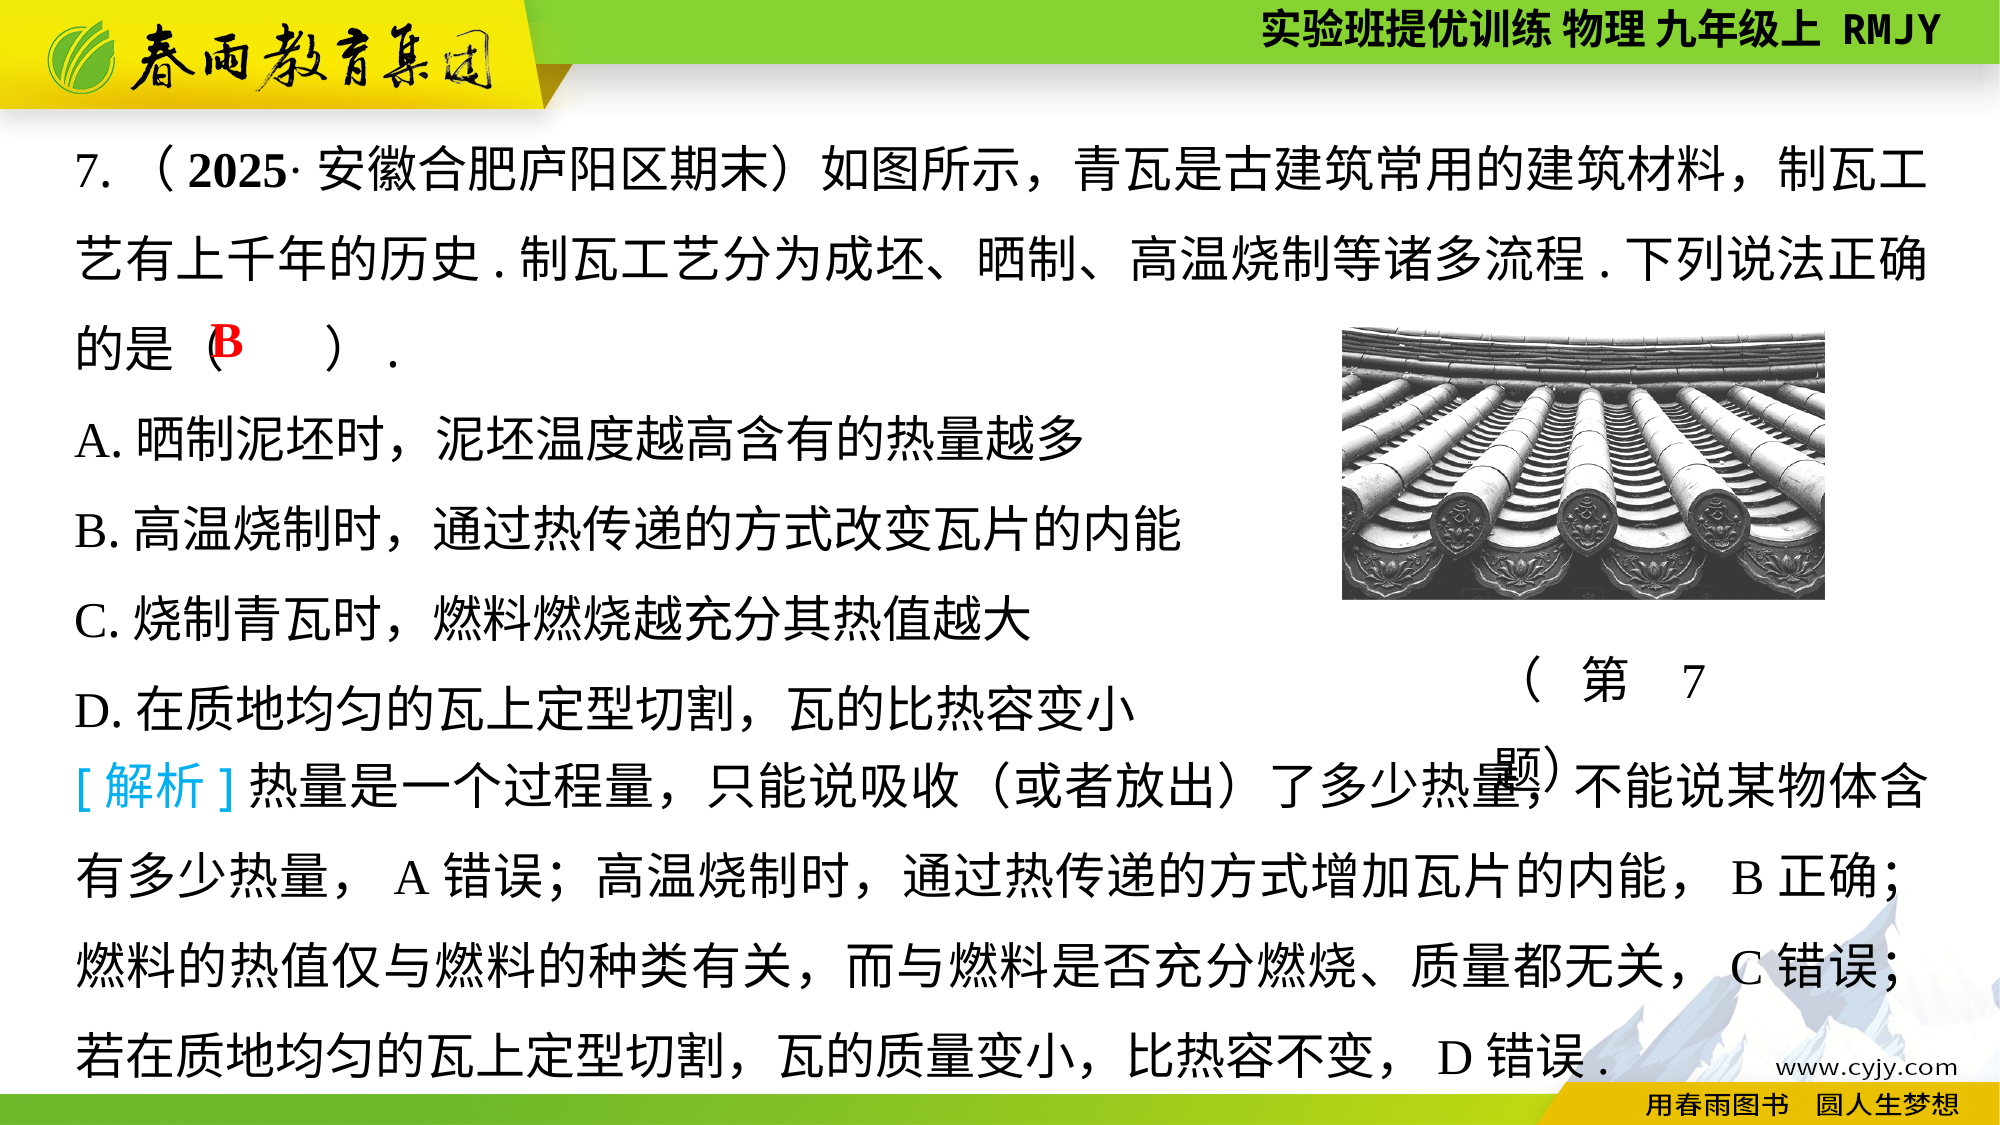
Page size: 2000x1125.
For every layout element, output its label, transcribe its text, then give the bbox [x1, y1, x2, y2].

list 7.（2025·安徽合肥庐阳区期末）如图所示，青瓦是古建筑常用的建筑材料，制瓦工艺有上千年的历史.制瓦工艺分为成坯、晒制、高温烧制等诸多流程.下列说法正确的是（ ）. A.晒制泥坯时，泥坯温度越高含有的热量越多 B.高温烧制时，通过热传递的方式改变瓦片的内能 C.烧制青瓦时，燃料燃烧越充分其热值越大 D.在质地均匀的瓦上定型切割，瓦的比热容变小 [59, 100, 1944, 741]
text_box （第7题） [1477, 611, 1733, 716]
text_box [解析]热量是一个过程量，只能说吸收（或者放出）了多少热量，不能说某物体含有多少热量，A错误；高温烧制时，通过热传递的方式增加瓦片的内能，B正确；燃料的热值仅与燃料的种类有关，而与燃料是否充分燃烧、质量都无关，C错误；若在质地均匀的瓦上定型切割，瓦的质量变小，比热容不变，D错误. [60, 717, 1945, 1093]
picture [0, 0, 2000, 1125]
text_box B [195, 299, 259, 375]
